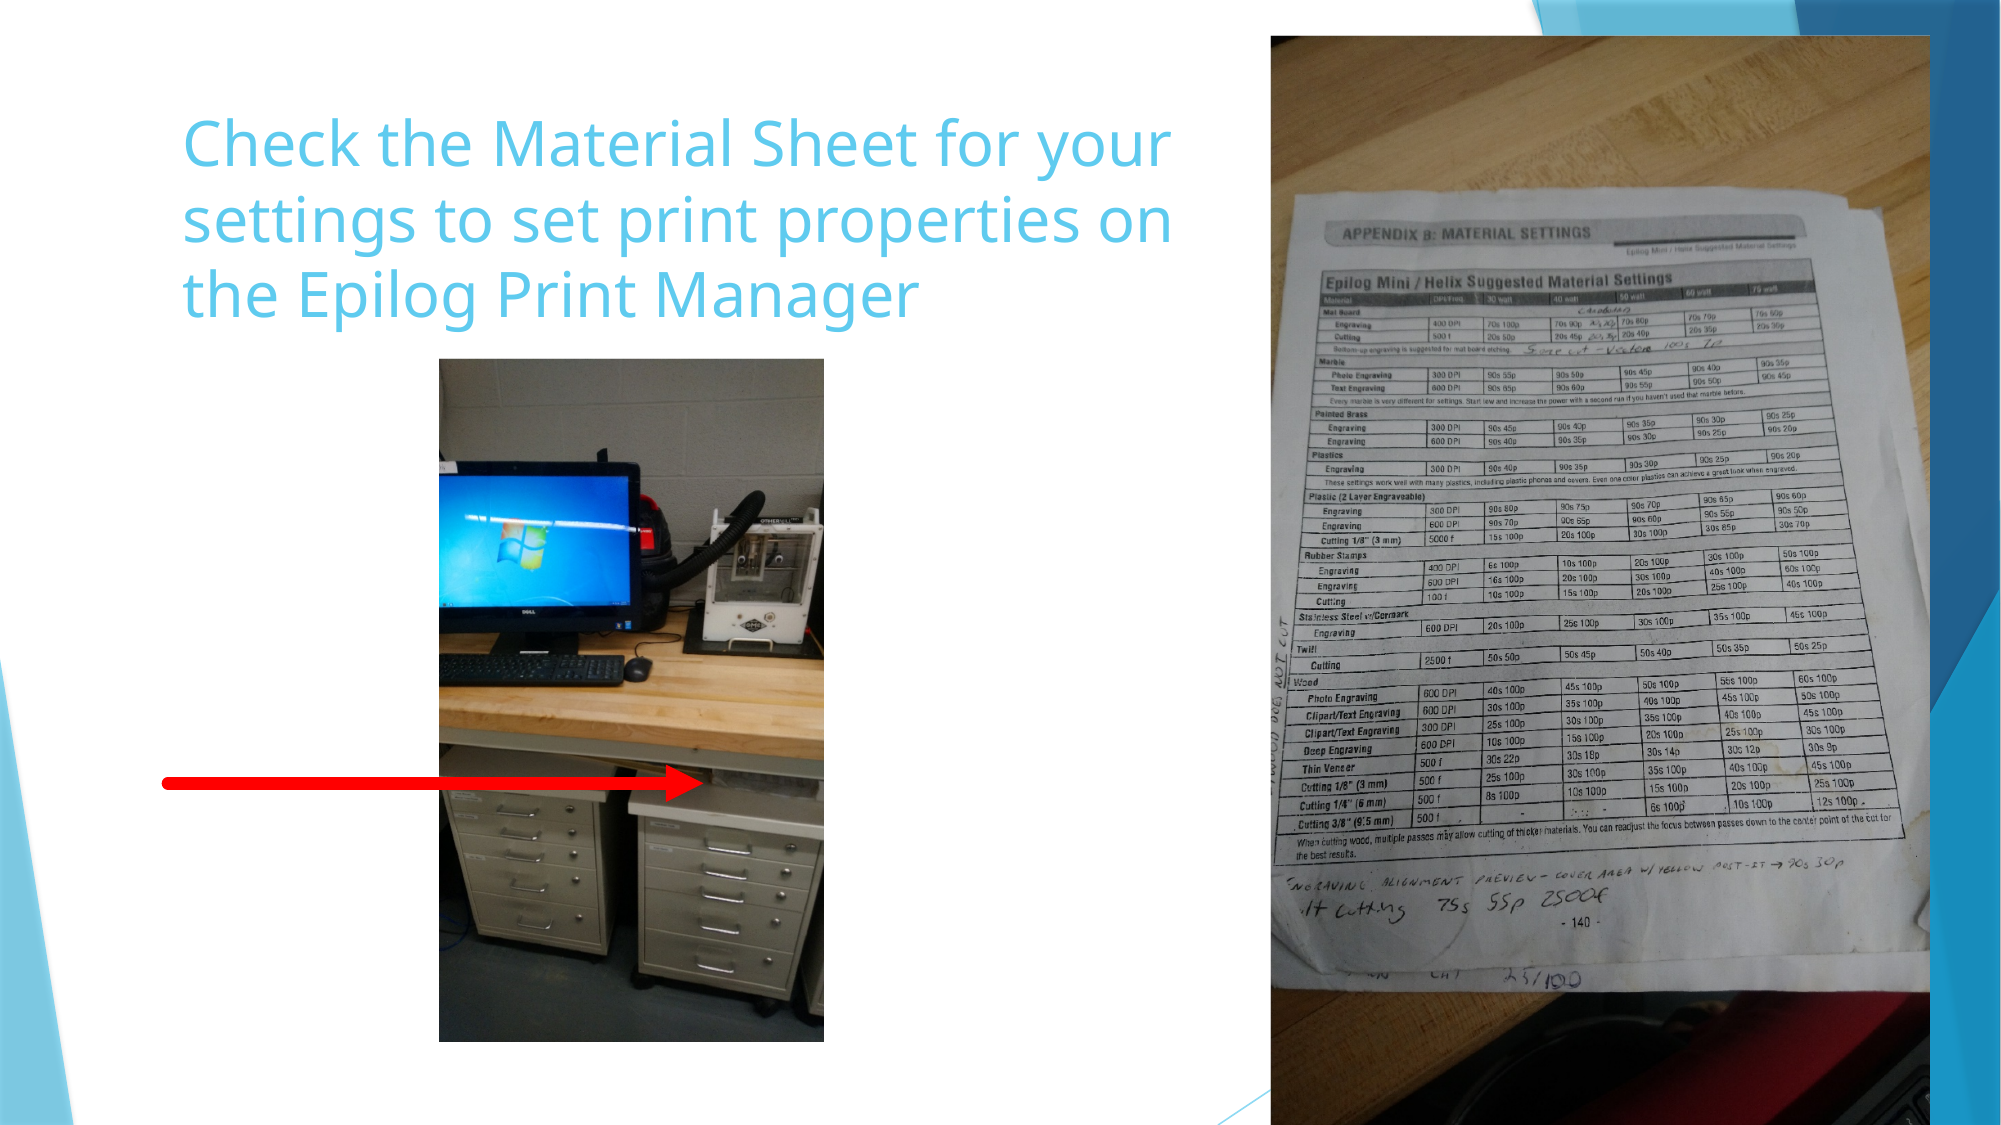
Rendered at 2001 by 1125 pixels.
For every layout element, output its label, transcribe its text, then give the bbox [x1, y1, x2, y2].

picture [1271, 37, 1930, 289]
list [1014, 289, 2000, 951]
picture [1271, 951, 1930, 1125]
title Check the Material Sheet for your settings to set print properties on the Epilog Print Manager [168, 96, 1239, 342]
picture [288, 360, 974, 1042]
